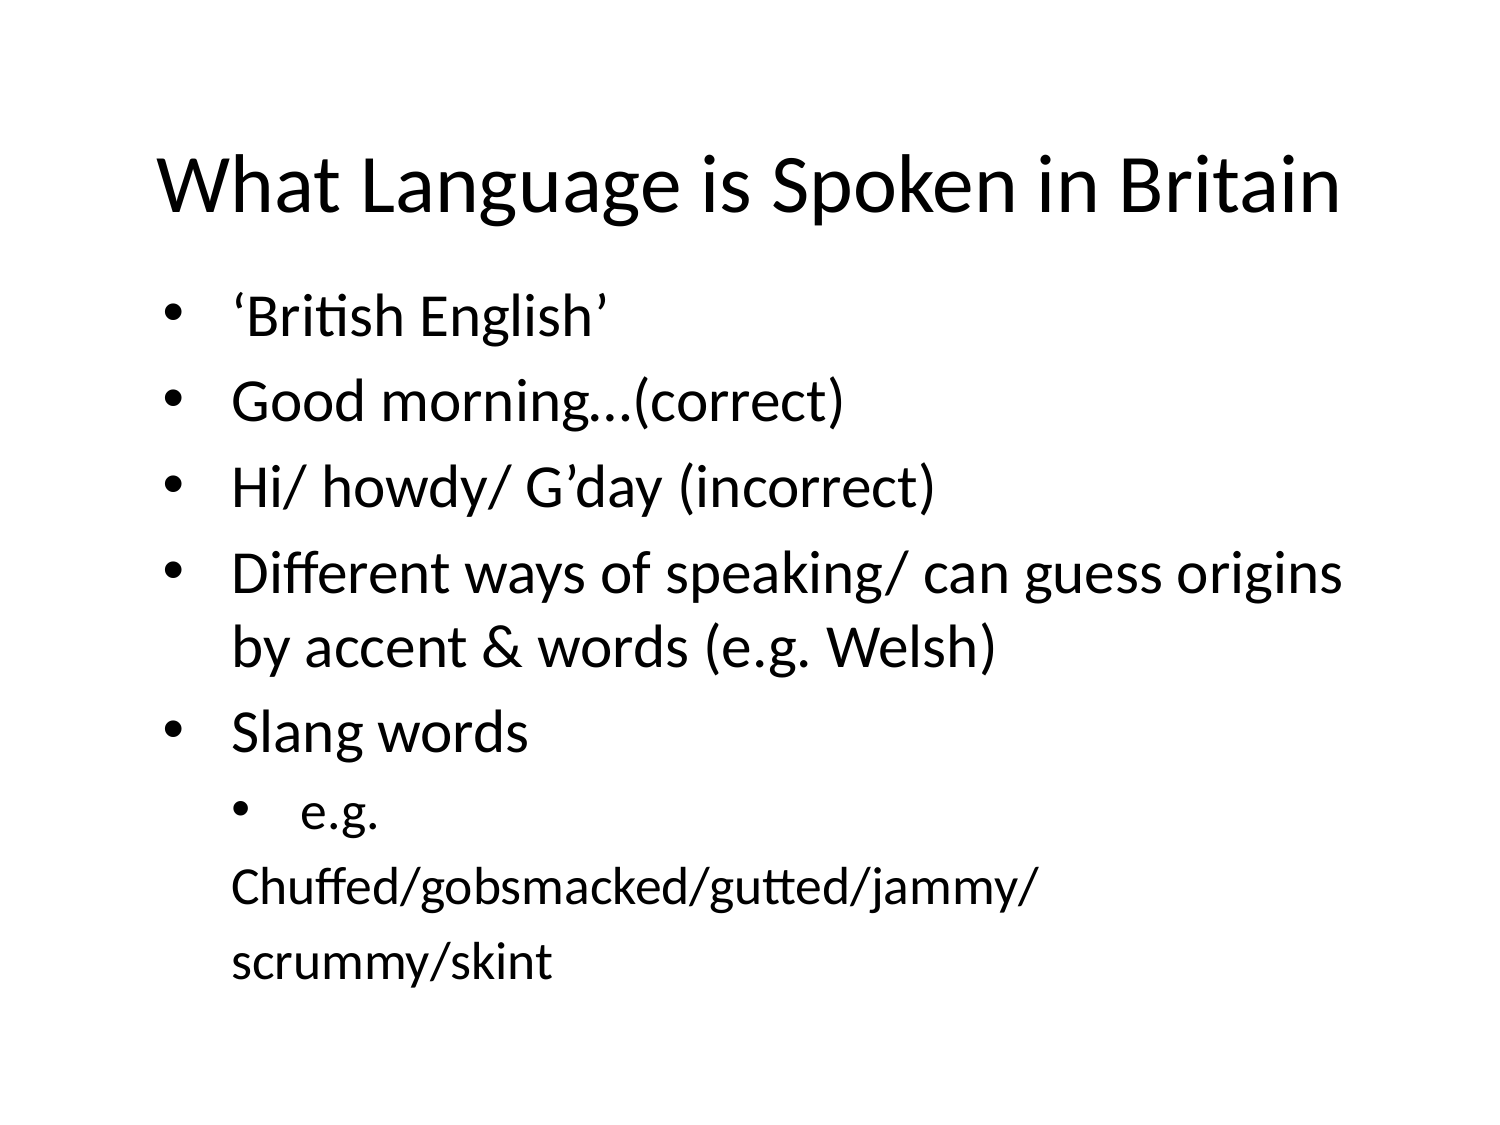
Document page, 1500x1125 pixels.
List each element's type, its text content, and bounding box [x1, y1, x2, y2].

title What Language is Spoken in Britain [112, 78, 1388, 279]
subtitle ‘British English’ Good morning…(correct) Hi/ howdy/ G’day (incorrect) Different ways of speaking/ can guess origins by accent & words (e.g. Welsh) Slang words e.g. Chuffed/gobsmacked/gutted/jammy/ scrummy/skint [147, 267, 1376, 1012]
